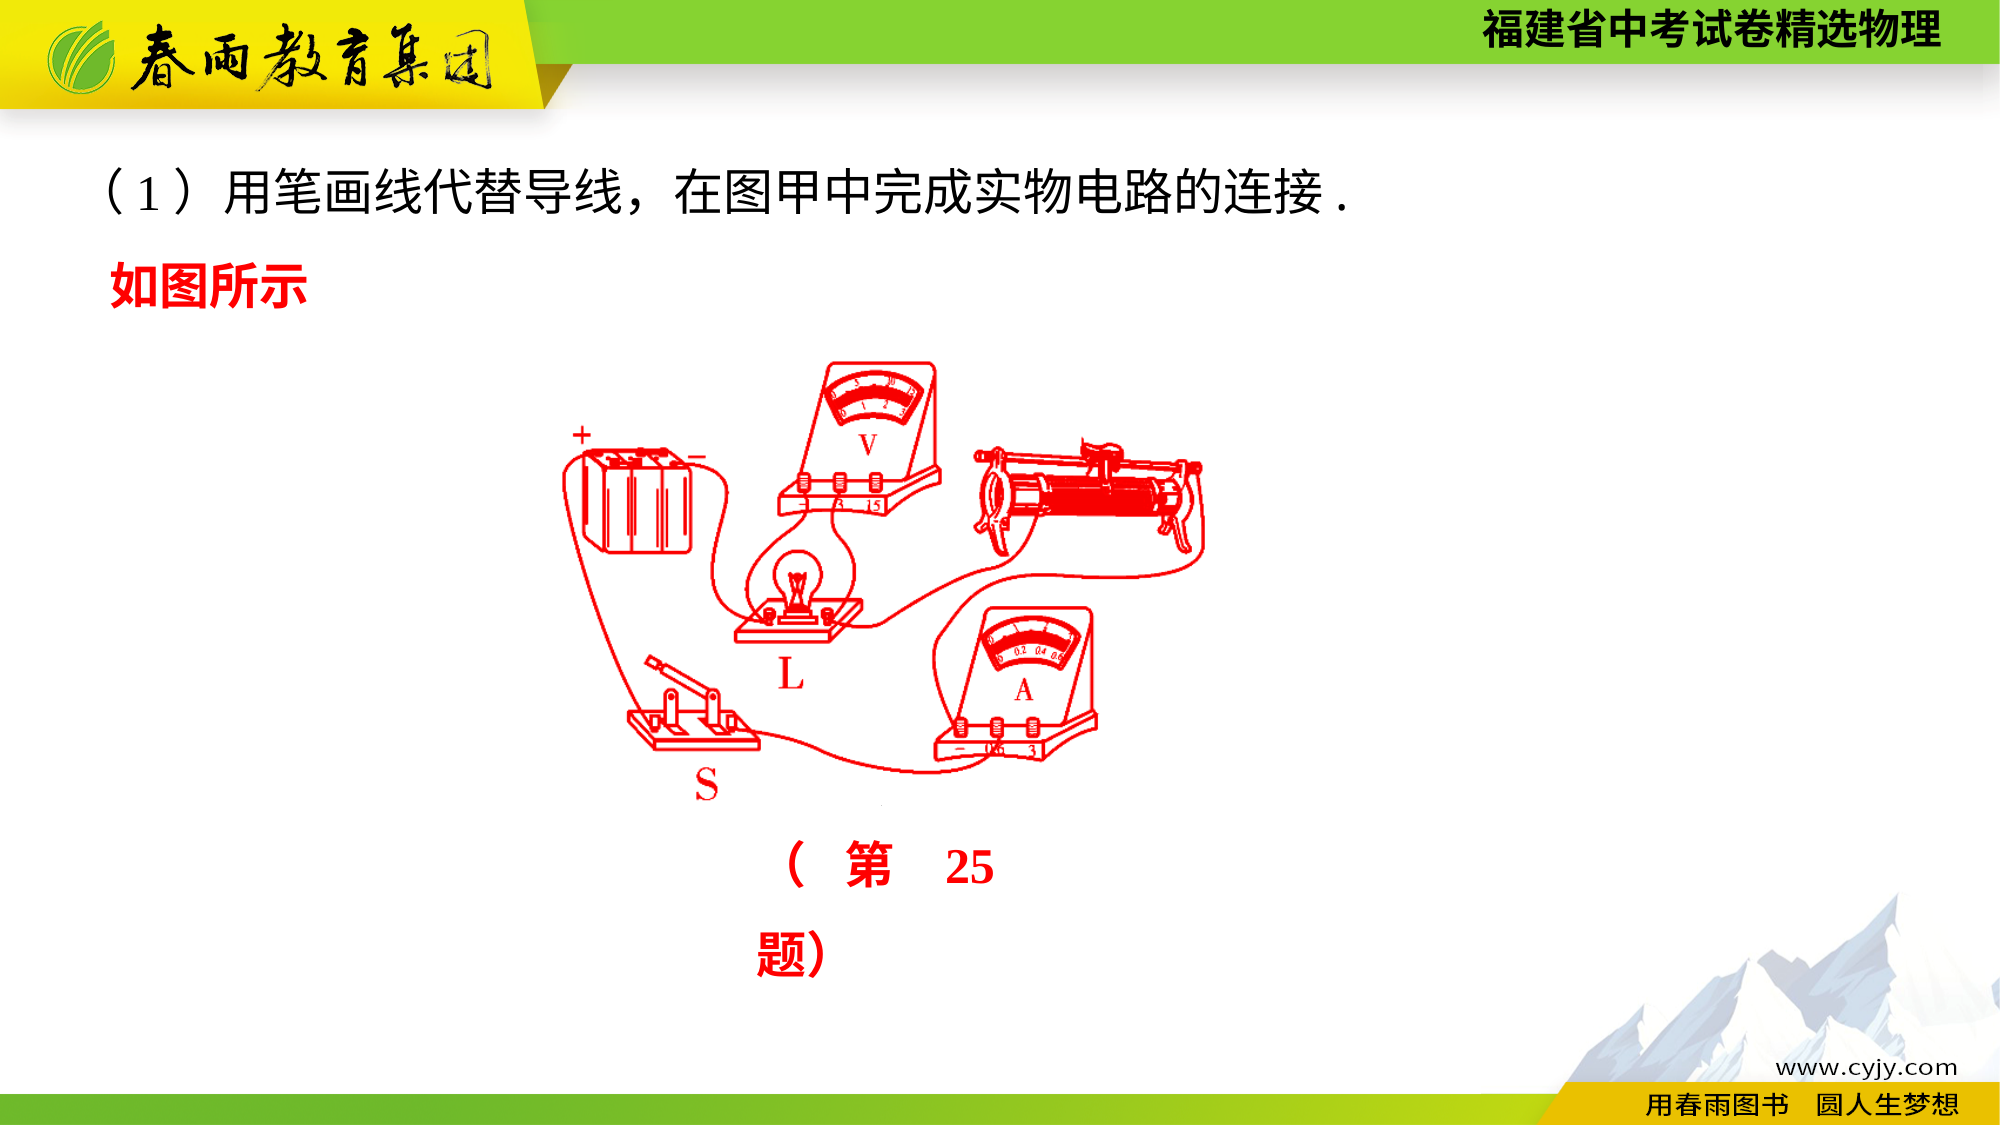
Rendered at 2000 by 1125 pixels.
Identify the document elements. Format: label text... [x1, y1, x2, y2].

text_box （第25题） [742, 833, 1022, 901]
text_box 如图所示 [94, 216, 625, 322]
picture [0, 0, 2000, 1125]
list （1）用笔画线代替导线，在图甲中完成实物电路的连接. [59, 122, 1944, 217]
